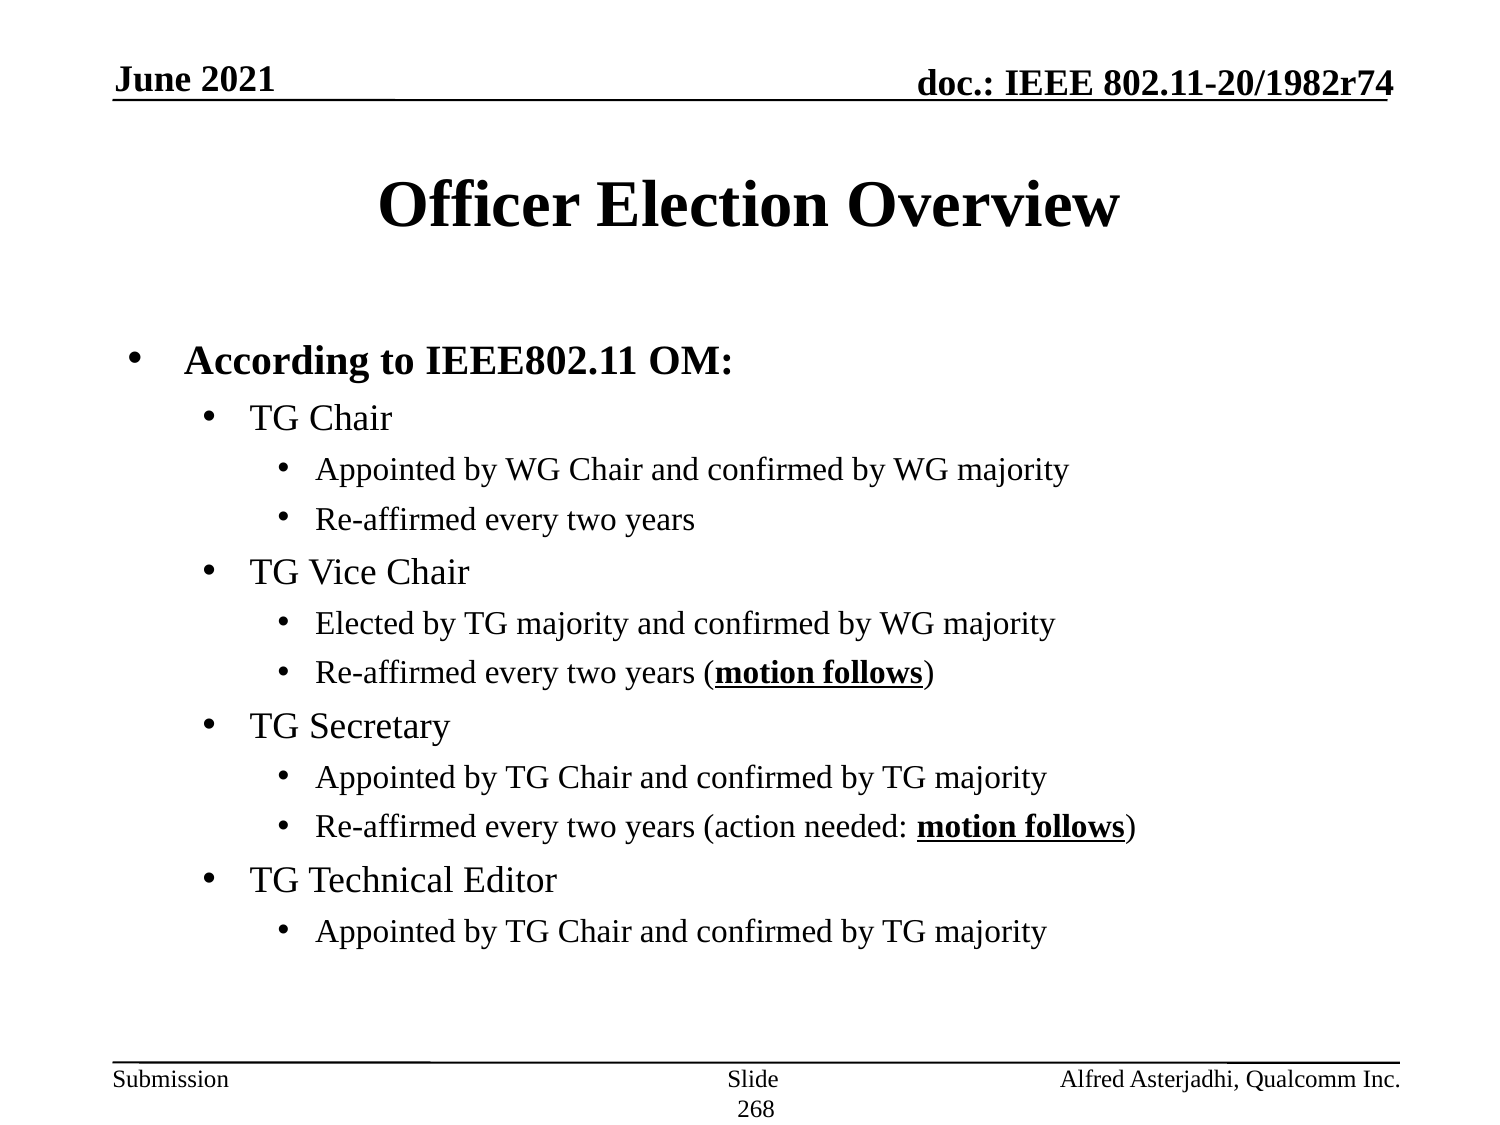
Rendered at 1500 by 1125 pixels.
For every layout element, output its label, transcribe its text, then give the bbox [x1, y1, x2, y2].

slide_number Slide 268 [712, 1061, 800, 1123]
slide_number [114, 54, 423, 100]
footer Alfred Asterjadhi, Qualcomm Inc. [878, 1061, 1402, 1093]
title Officer Election Overview [112, 112, 1388, 288]
list According to IEEE802.11 OM: TG Chair Appointed by WG Chair and confirmed by WG majority Re-affirmed every two years TG Vice Chair Elected by TG majority and confirmed by WG majority Re-affirmed every two years (motion follows) TG Secretary Appointed by TG Chair and confirmed by TG majority Re-affirmed every two years (action needed: motion follows) TG Technical Editor Appointed by TG Chair and confirmed by TG majority [112, 324, 1388, 1000]
